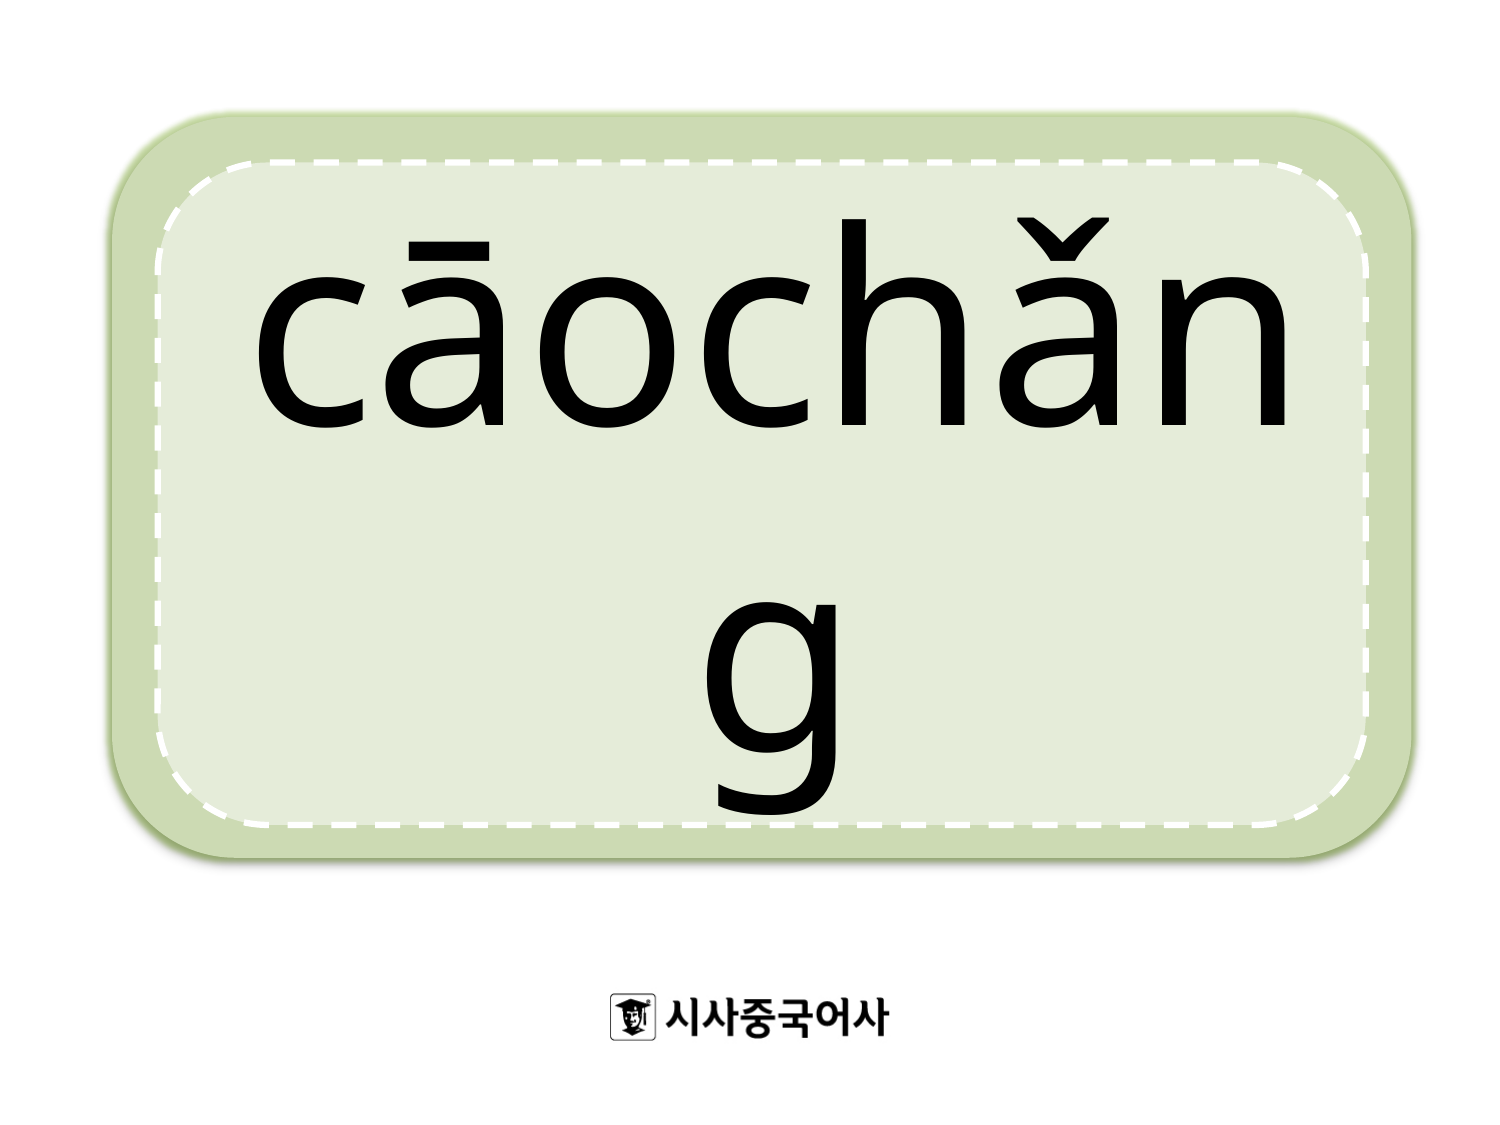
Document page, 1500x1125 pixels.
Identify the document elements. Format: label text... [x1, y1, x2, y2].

text_box cāochǎng [171, 148, 1380, 811]
picture [602, 987, 898, 1047]
